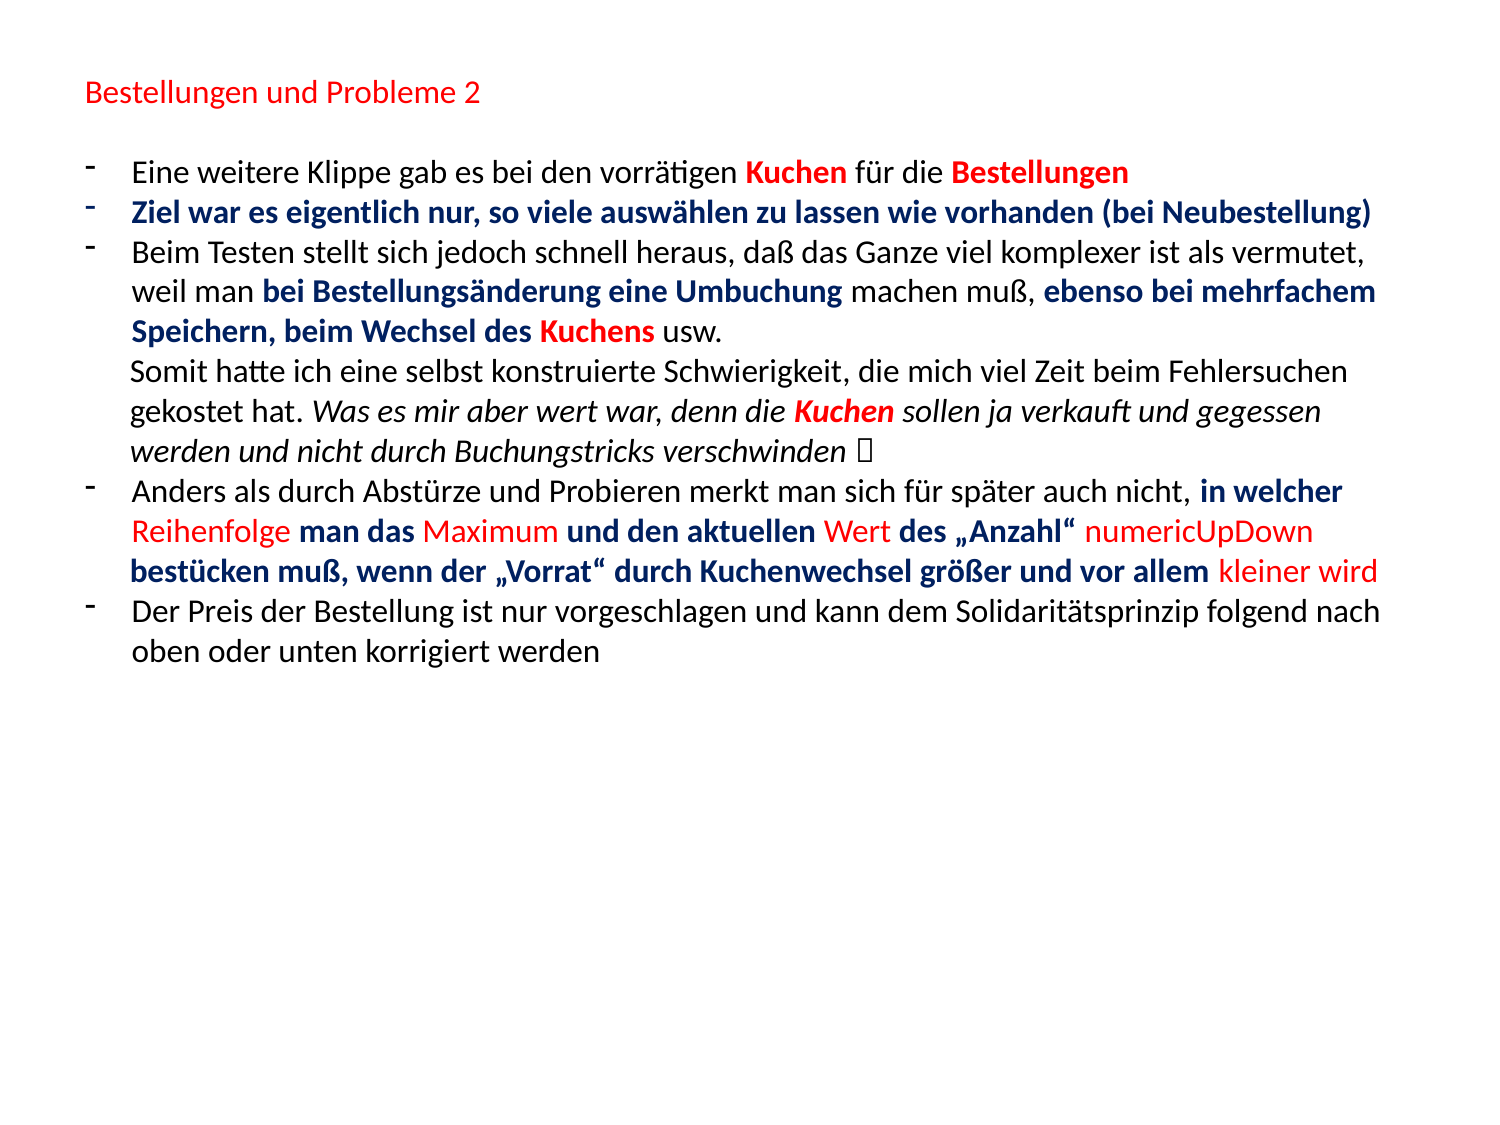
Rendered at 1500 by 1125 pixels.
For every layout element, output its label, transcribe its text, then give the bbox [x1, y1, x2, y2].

text_box Bestellungen und Probleme 2 Eine weitere Klippe gab es bei den vorrätigen Kuchen für die Bestellungen Ziel war es eigentlich nur, so viele auswählen zu lassen wie vorhanden (bei Neubestellung) Beim Testen stellt sich jedoch schnell heraus, daß das Ganze viel komplexer ist als vermutet, weil man bei Bestellungsänderung eine Umbuchung machen muß, ebenso bei mehrfachem Speichern, beim Wechsel des Kuchens usw. Somit hatte ich eine selbst konstruierte Schwierigkeit, die mich viel Zeit beim Fehlersuchen gekostet hat. Was es mir aber wert war, denn die Kuchen sollen ja verkauft und gegessen werden und nicht durch Buchungstricks verschwinden  Anders als durch Abstürze und Probieren merkt man sich für später auch nicht, in welcher Reihenfolge man das Maximum und den aktuellen Wert des „Anzahl“ numericUpDown bestücken muß, wenn der „Vorrat“ durch Kuchenwechsel größer und vor allem kleiner wird Der Preis der Bestellung ist nur vorgeschlagen und kann dem Solidaritätsprinzip folgend nach oben oder unten korrigiert werden [70, 62, 1423, 677]
